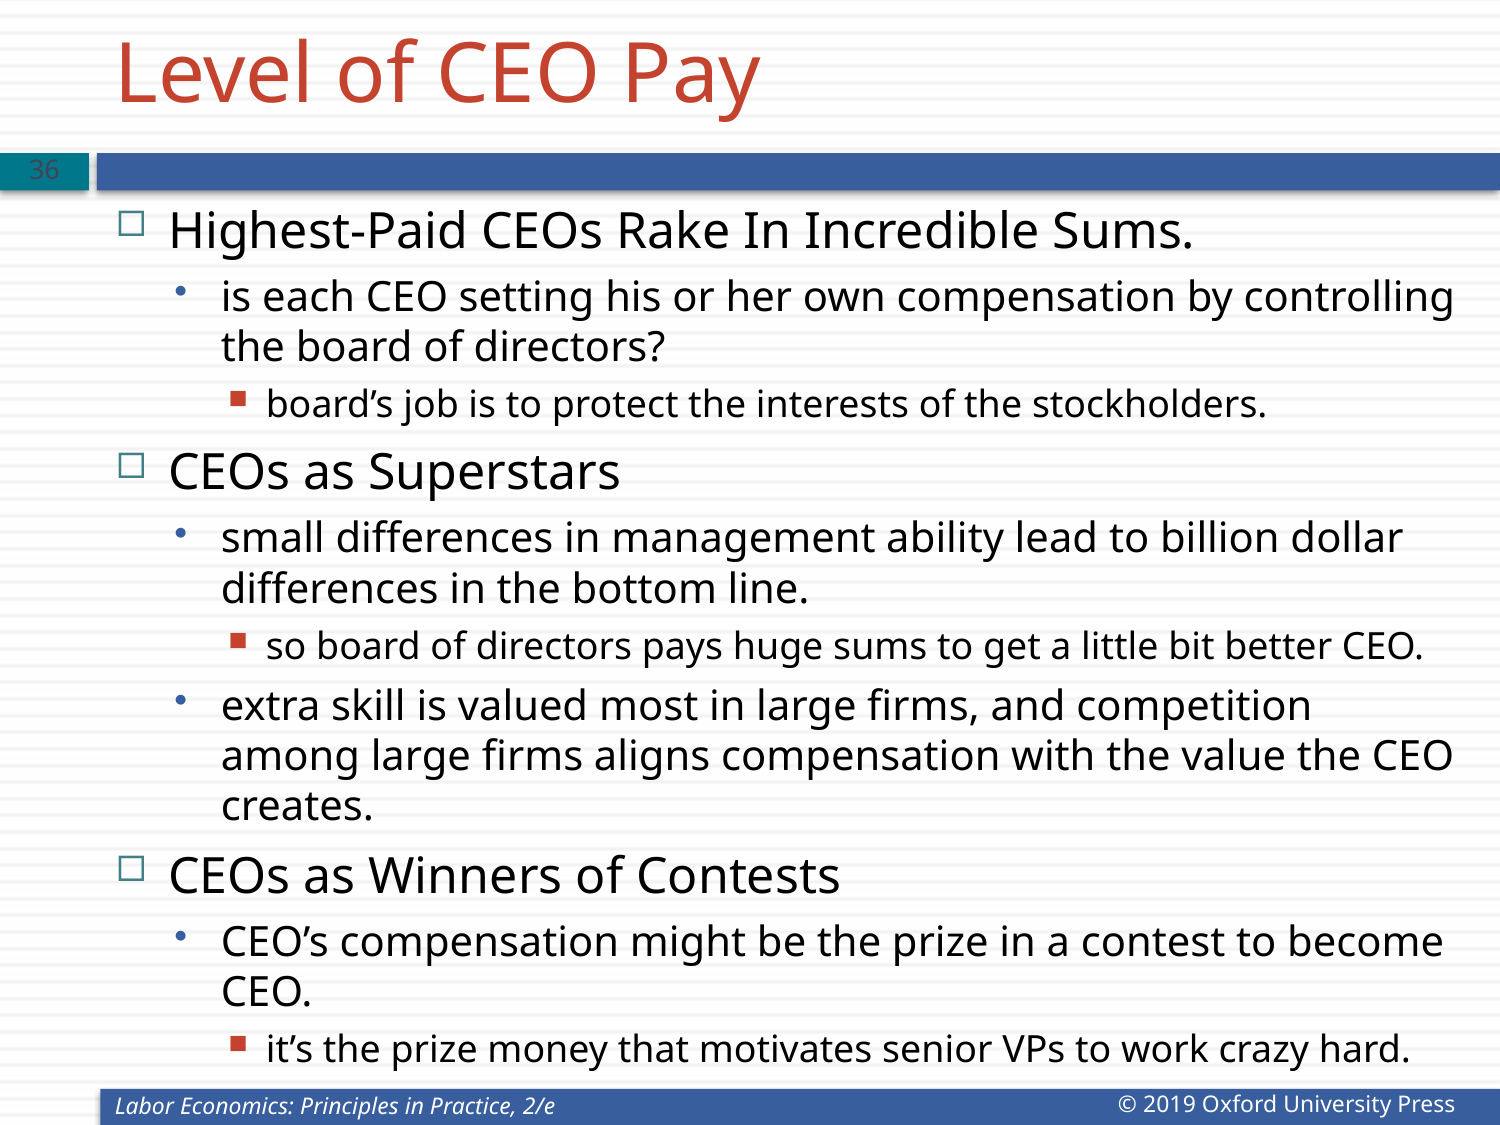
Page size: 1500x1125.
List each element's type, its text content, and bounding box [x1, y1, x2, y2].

list Highest-Paid CEOs Rake In Incredible Sums. is each CEO setting his or her own compensation by controlling the board of directors? board’s job is to protect the interests of the stockholders. CEOs as Superstars small differences in management ability lead to billion dollar differences in the bottom line. so board of directors pays huge sums to get a little bit better CEO. extra skill is valued most in large firms, and competition among large firms aligns compensation with the value the CEO creates. CEOs as Winners of Contests CEO’s compensation might be the prize in a contest to become CEO. it’s the prize money that motivates senior VPs to work crazy hard. [101, 190, 1473, 1084]
slide_number 35 [0, 153, 89, 191]
title Level of CEO Pay [99, 1, 1472, 136]
footer © 2019 Oxford University Press [825, 1090, 1471, 1125]
slide_number Labor Economics: Principles in Practice, 2/e [99, 1090, 745, 1125]
